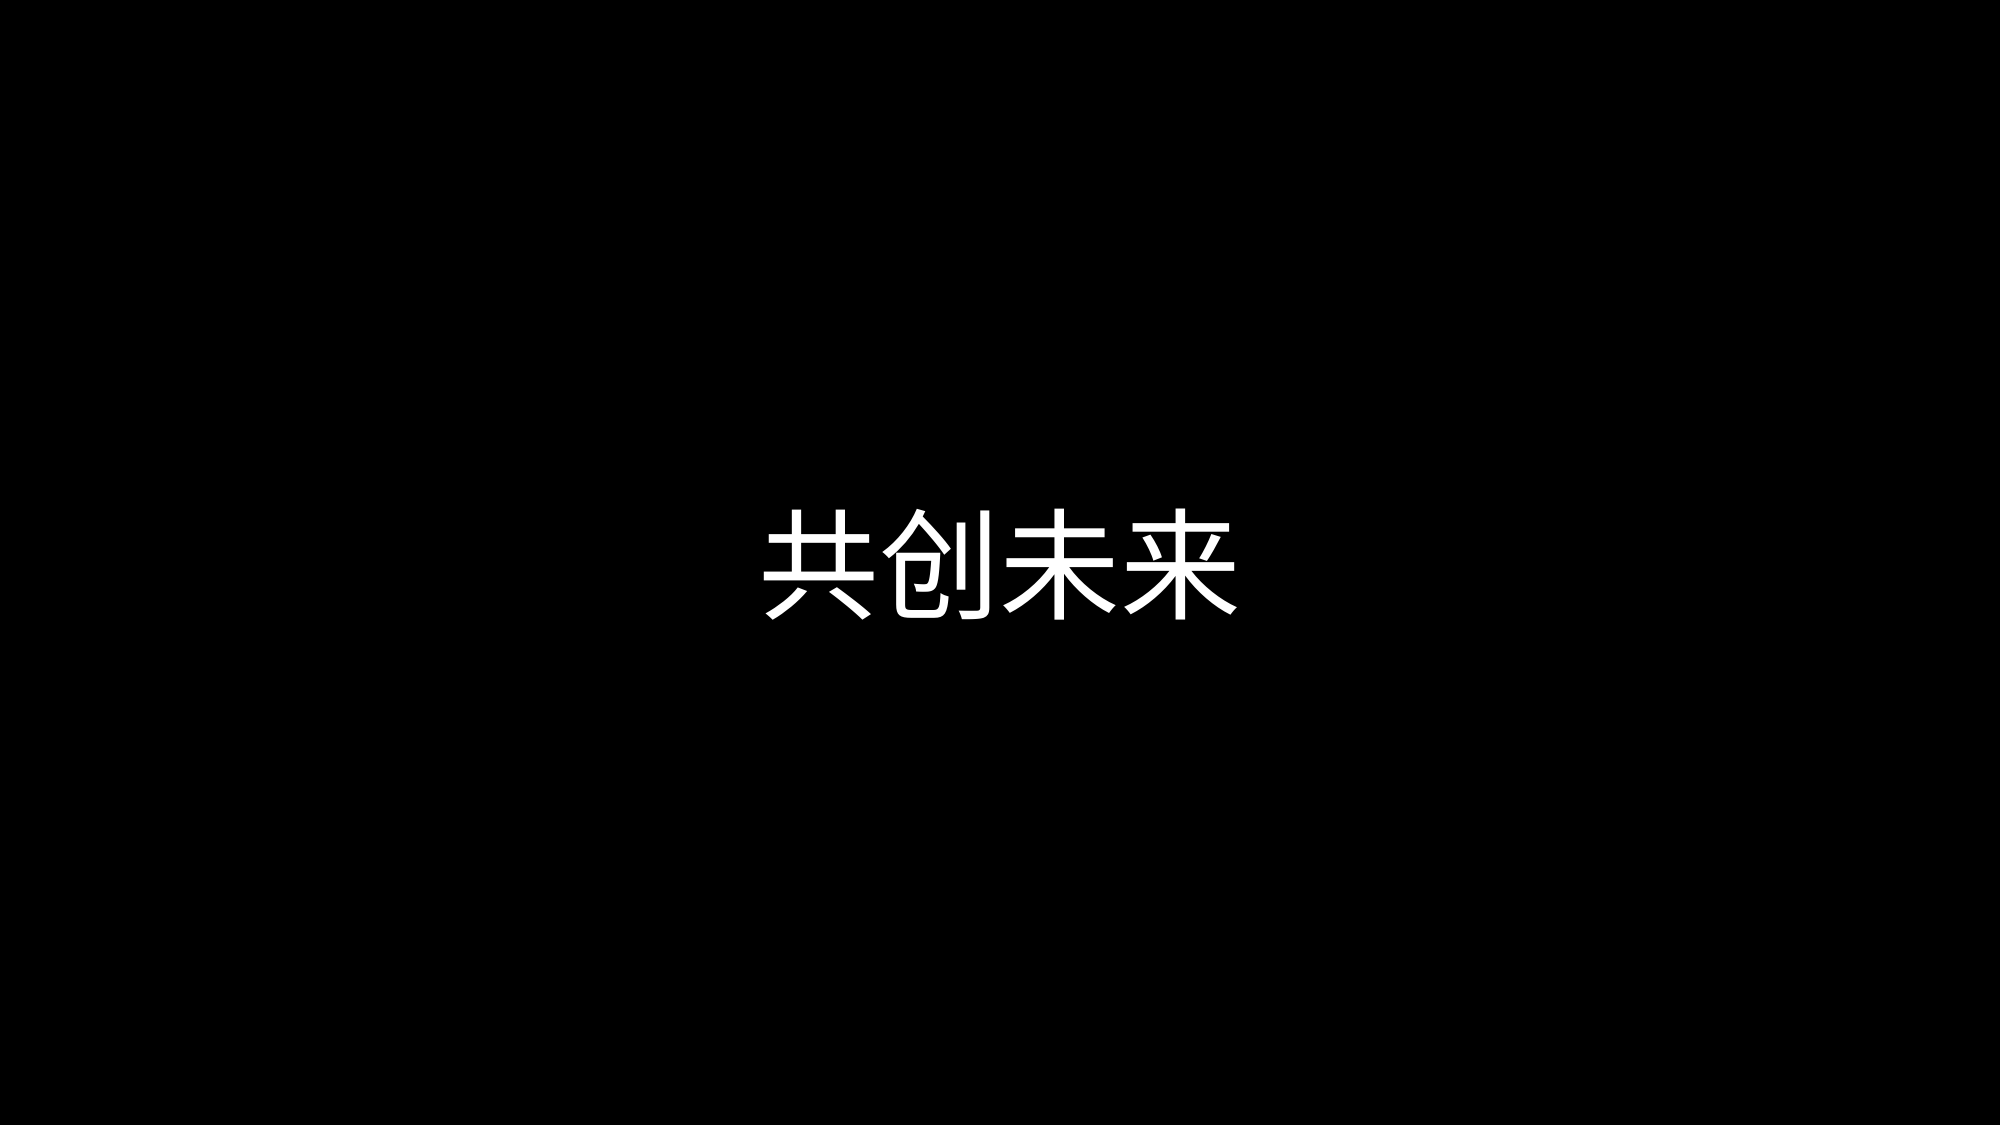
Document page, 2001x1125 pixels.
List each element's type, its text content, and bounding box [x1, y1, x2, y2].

text_box 共创未来 [697, 481, 1303, 644]
